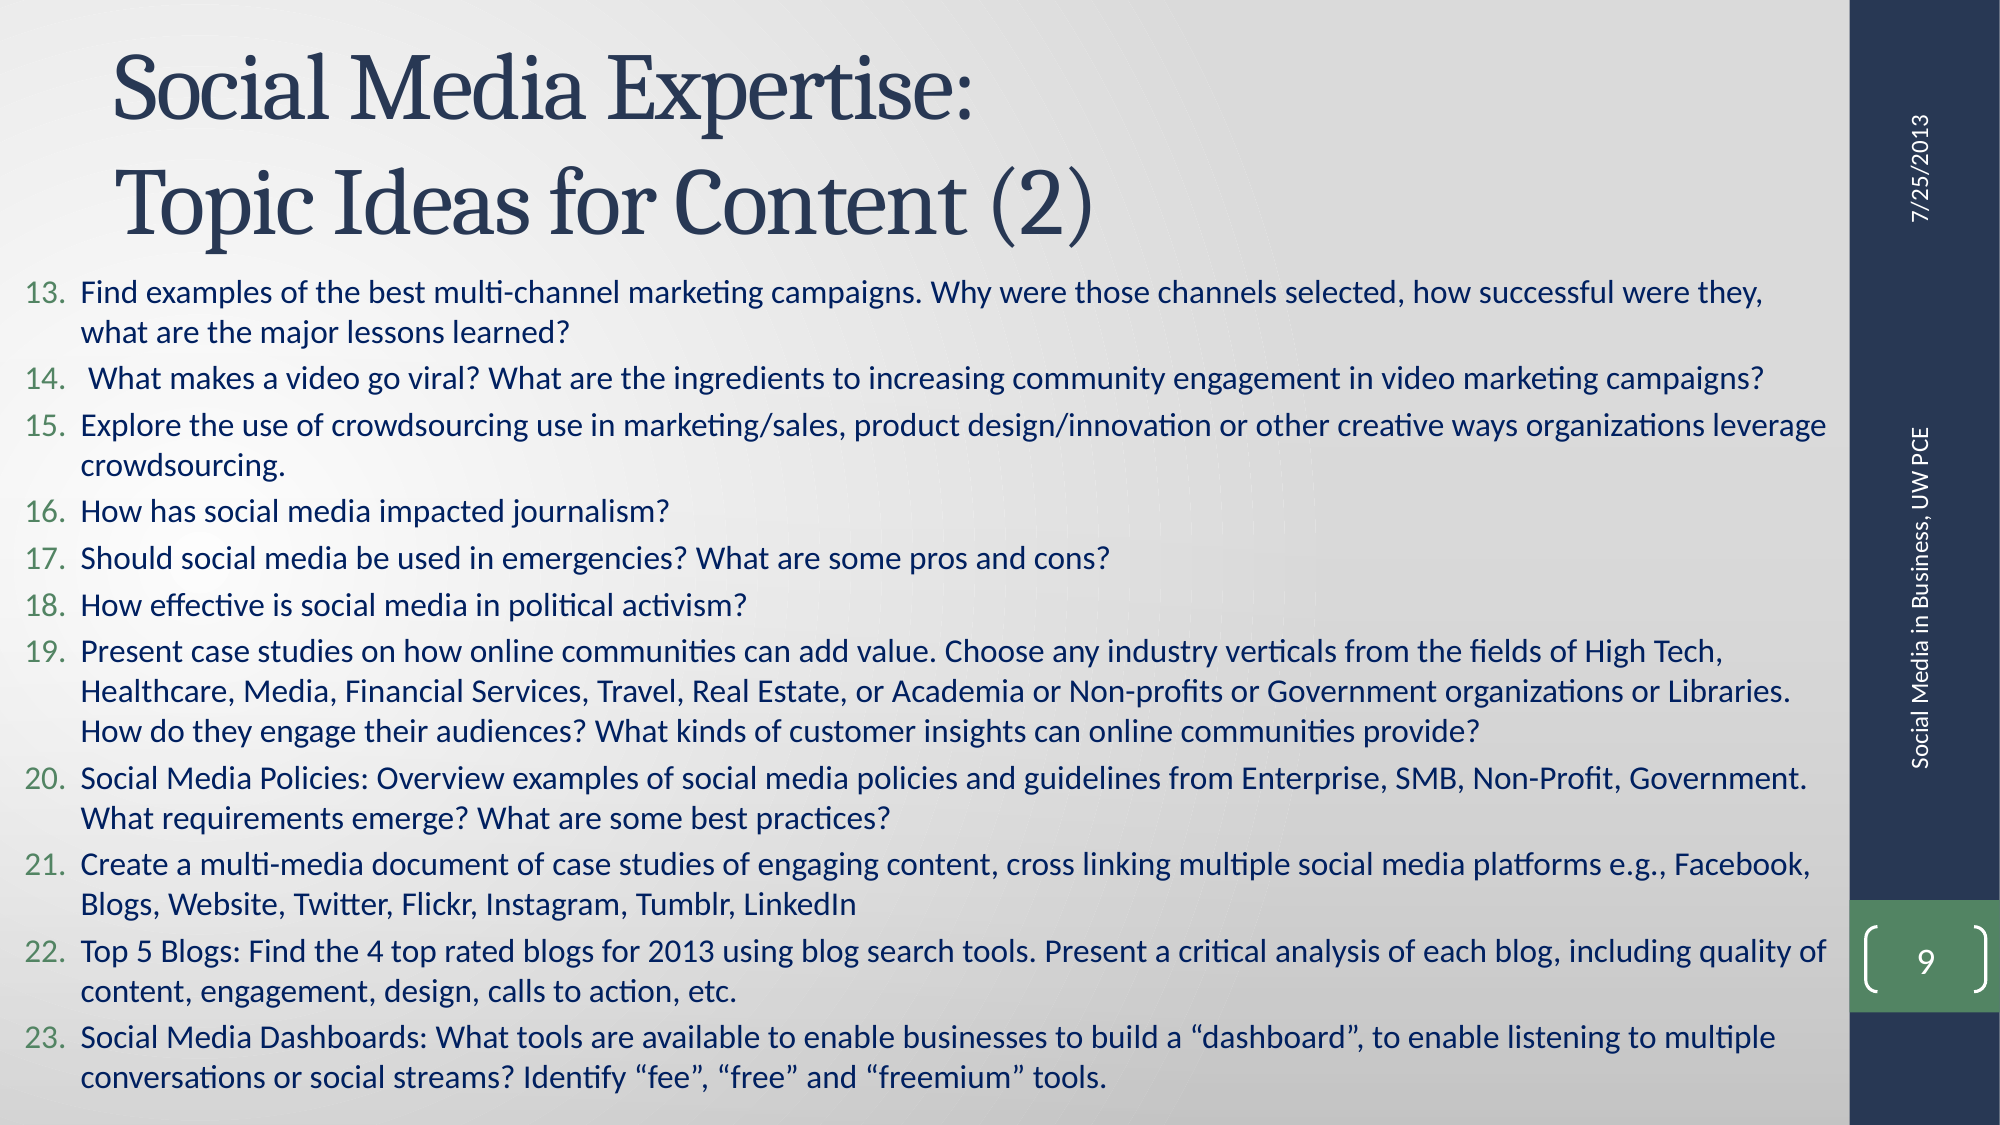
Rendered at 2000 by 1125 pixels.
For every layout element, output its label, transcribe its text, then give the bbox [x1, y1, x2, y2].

footer Social Media in Business, UW PCE [1878, 308, 1958, 889]
list Find examples of the best multi-channel marketing campaigns. Why were those channels selected, how successful were they, what are the major lessons learned? What makes a video go viral? What are the ingredients to increasing community engagement in video marketing campaigns? Explore the use of crowdsourcing use in marketing/sales, product design/innovation or other creative ways organizations leverage crowdsourcing. How has social media impacted journalism? Should social media be used in emergencies? What are some pros and cons? How effective is social media in political activism? Present case studies on how online communities can add value. Choose any industry verticals from the fields of High Tech, Healthcare, Media, Financial Services, Travel, Real Estate, or Academia or Non-profits or Government organizations or Libraries. How do they engage their audiences? What kinds of customer insights can online communities provide? Social Media Policies: Overview examples of social media policies and guidelines from Enterprise, SMB, Non-Profit, Government. What requirements emerge? What are some best practices? Create a multi-media document of case studies of engaging content, cross linking multiple social media platforms e.g., Facebook, Blogs, Website, Twitter, Flickr, Instagram, Tumblr, LinkedIn Top 5 Blogs: Find the 4 top rated blogs for 2013 using blog search tools. Present a critical analysis of each blog, including quality of content, engagement, design, calls to action, etc. Social Media Dashboards: What tools are available to enable businesses to build a “dashboard”, to enable listening to multiple conversations or social streams? Identify “fee”, “free” and “freemium” tools. [0, 262, 1846, 1050]
title Social Media Expertise: Topic Ideas for Content (2) [99, 45, 1767, 233]
slide_number 9 [1864, 925, 1988, 994]
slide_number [1878, 100, 1958, 295]
